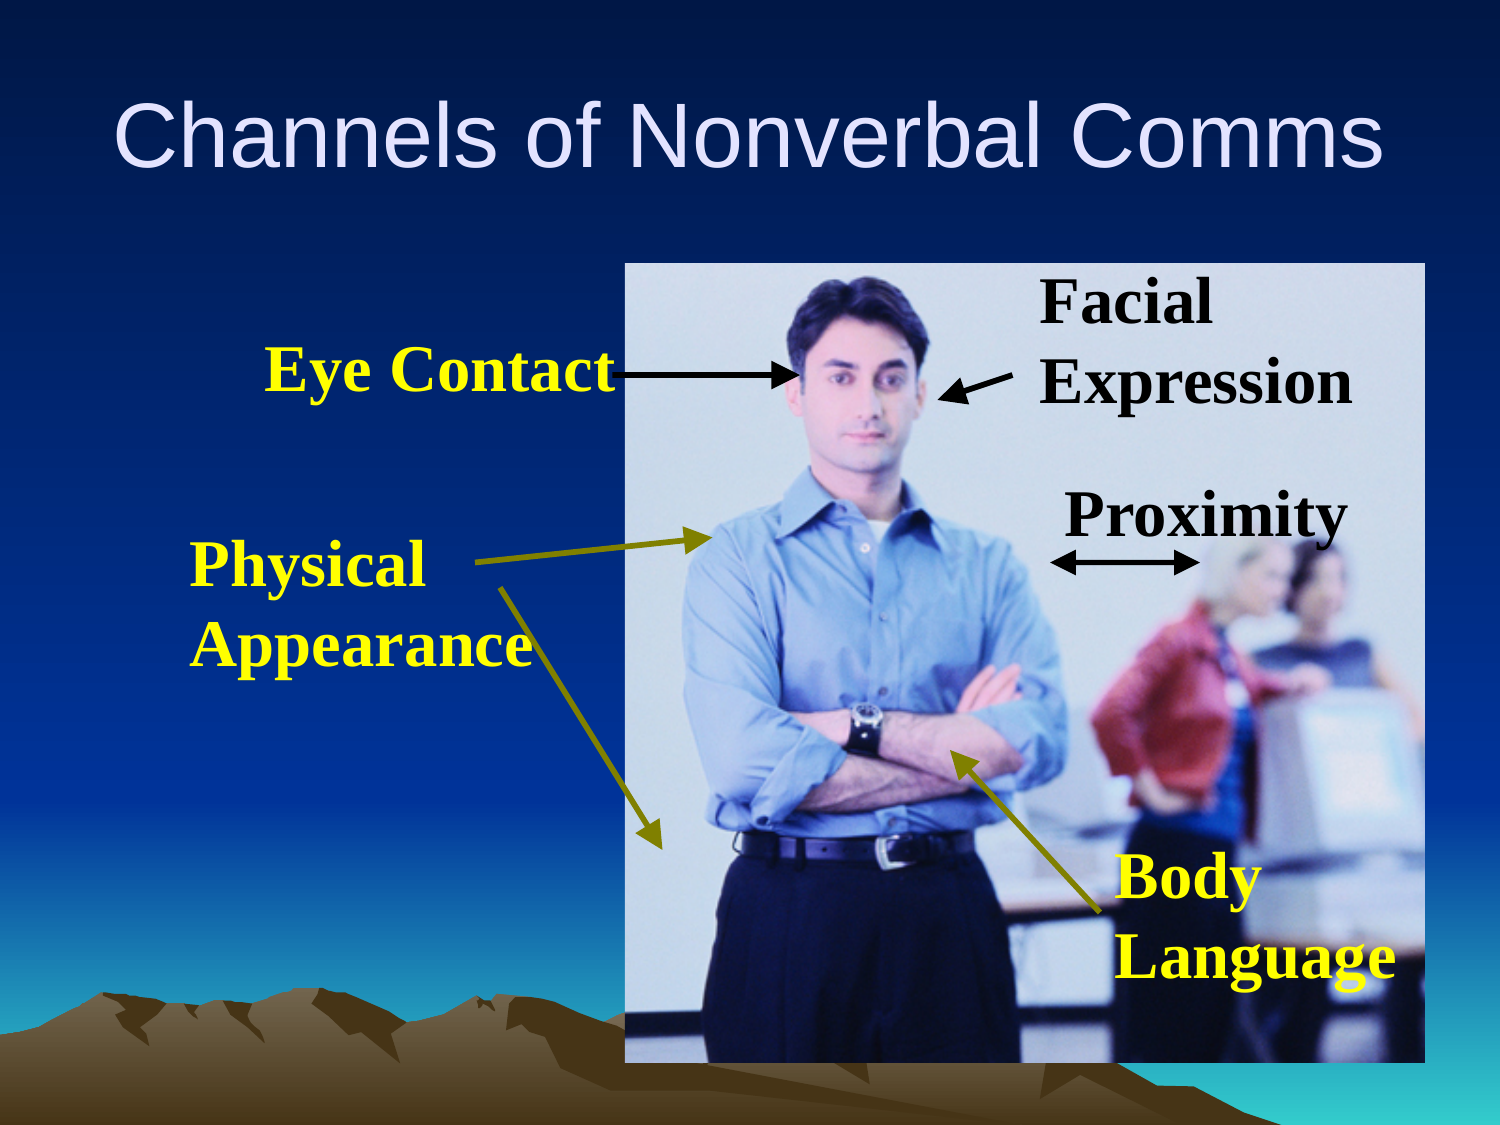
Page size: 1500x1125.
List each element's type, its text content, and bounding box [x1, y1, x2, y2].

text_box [174, 512, 713, 851]
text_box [937, 249, 1388, 426]
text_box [949, 749, 1476, 1001]
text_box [1049, 462, 1438, 563]
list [624, 263, 1426, 1063]
title Channels of Nonverbal Comms [75, 37, 1425, 225]
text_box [249, 317, 801, 413]
